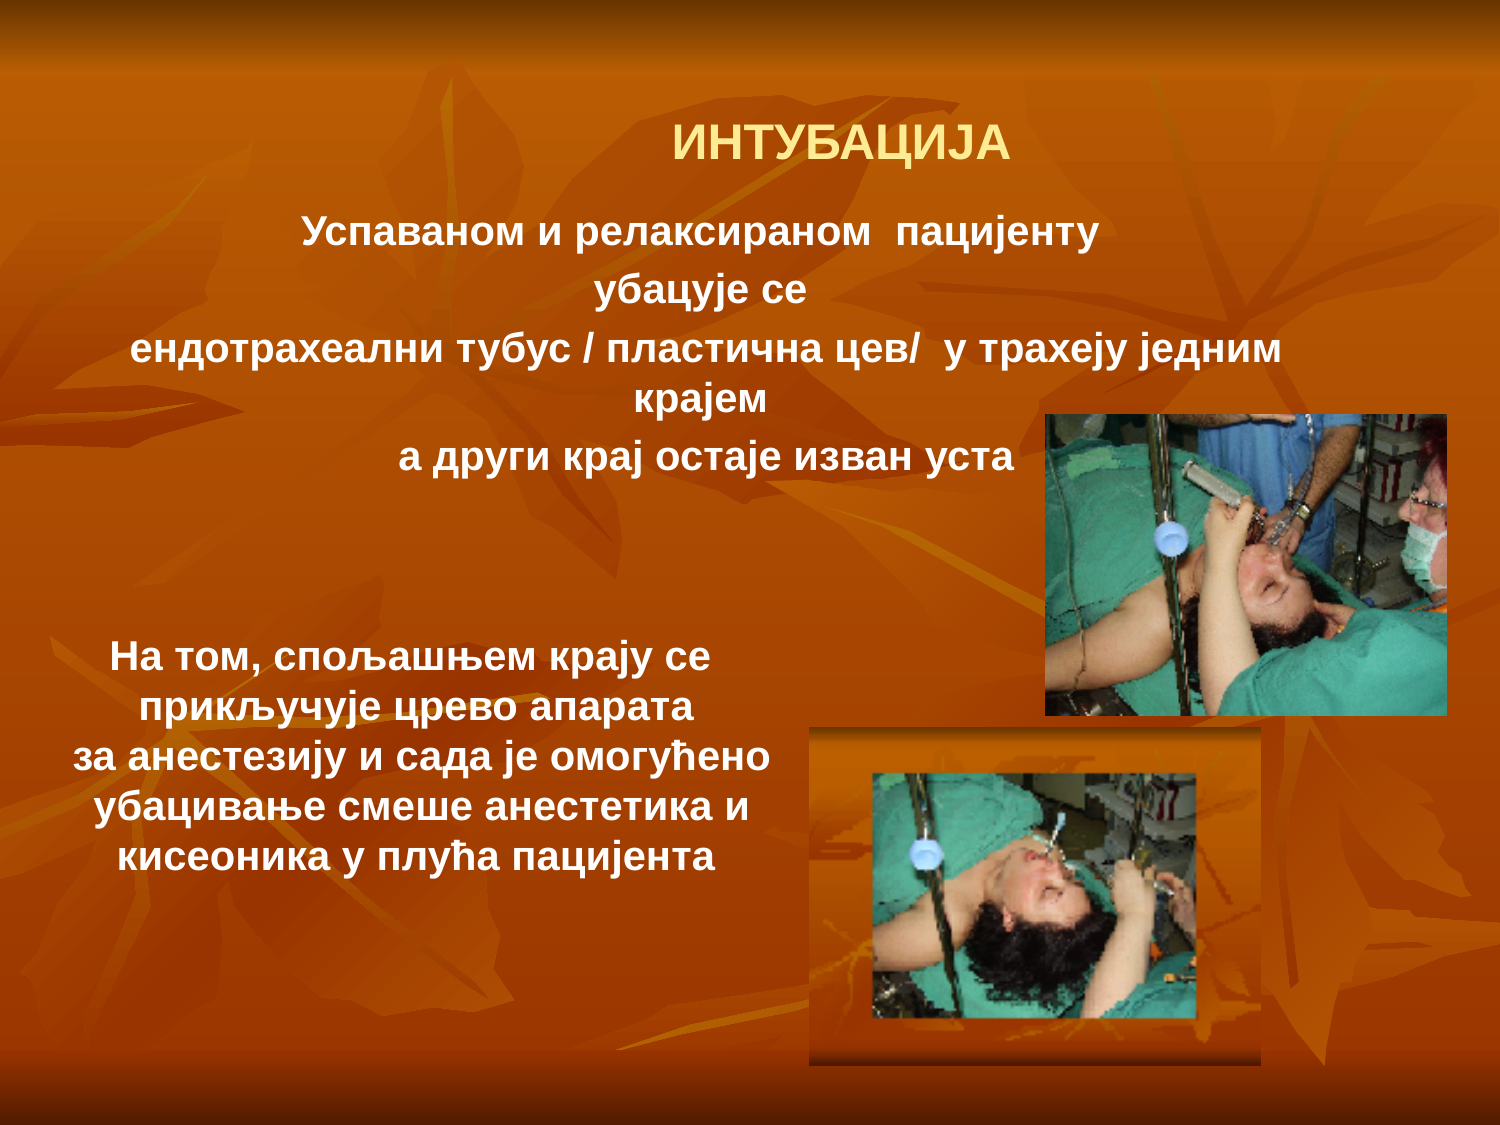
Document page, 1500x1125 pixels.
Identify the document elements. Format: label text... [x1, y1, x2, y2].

text_box На том, спољашњем крају се прикључује црево апарата за анестезију и сада је омогућено убацивање смеше анестетика и кисеоника у плућа пацијента [41, 621, 792, 887]
text_box ИНТУБАЦИЈА [656, 101, 1027, 177]
text_box Успаваном и релаксираном пацијенту убацује се ендотрахеални тубус / пластична цев/ у трахеју једним крајем а други крај остаје изван уста [53, 196, 1360, 487]
picture [808, 727, 1261, 1067]
picture [1045, 414, 1448, 717]
